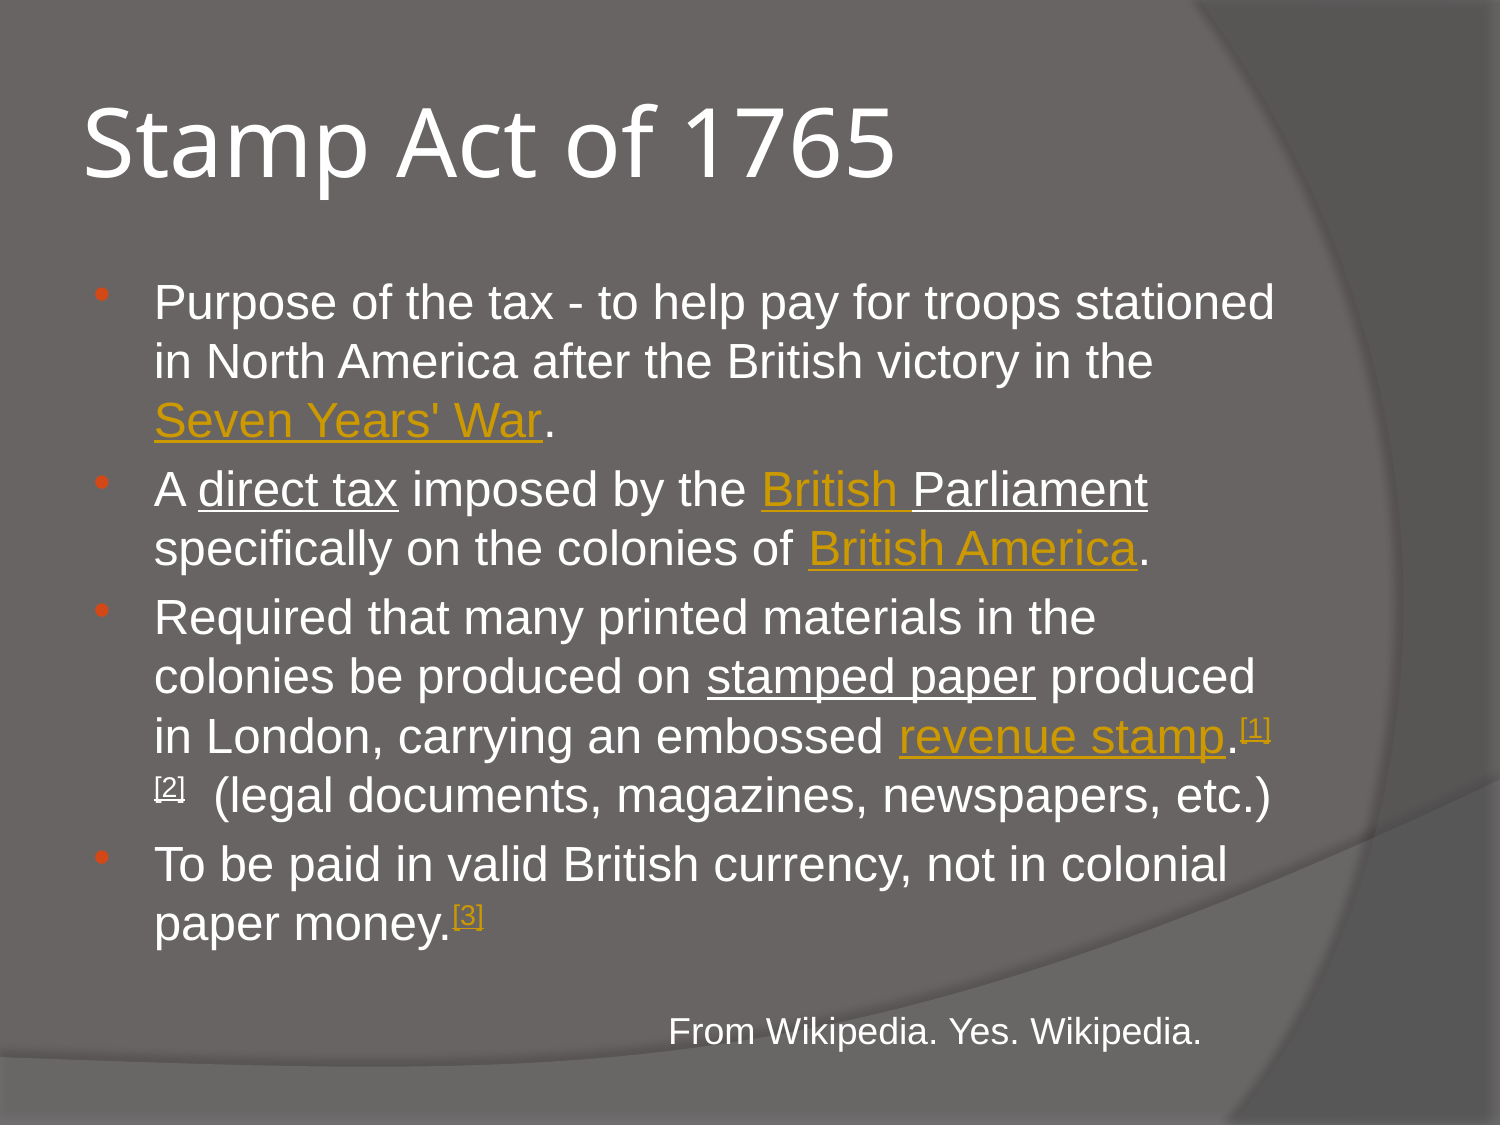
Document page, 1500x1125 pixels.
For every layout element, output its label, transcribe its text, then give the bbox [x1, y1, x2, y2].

title Stamp Act of 1765 [75, 45, 1300, 233]
list Purpose of the tax - to help pay for troops stationed in North America after the British victory in the Seven Years' War. A direct tax imposed by the British Parliament specifically on the colonies of British America. Required that many printed materials in the colonies be produced on stamped paper produced in London, carrying an embossed revenue stamp.[1][2] (legal documents, magazines, newspapers, etc.) To be paid in valid British currency, not in colonial paper money.[3] [75, 262, 1300, 1005]
text_box From Wikipedia. Yes. Wikipedia. [653, 999, 1218, 1060]
